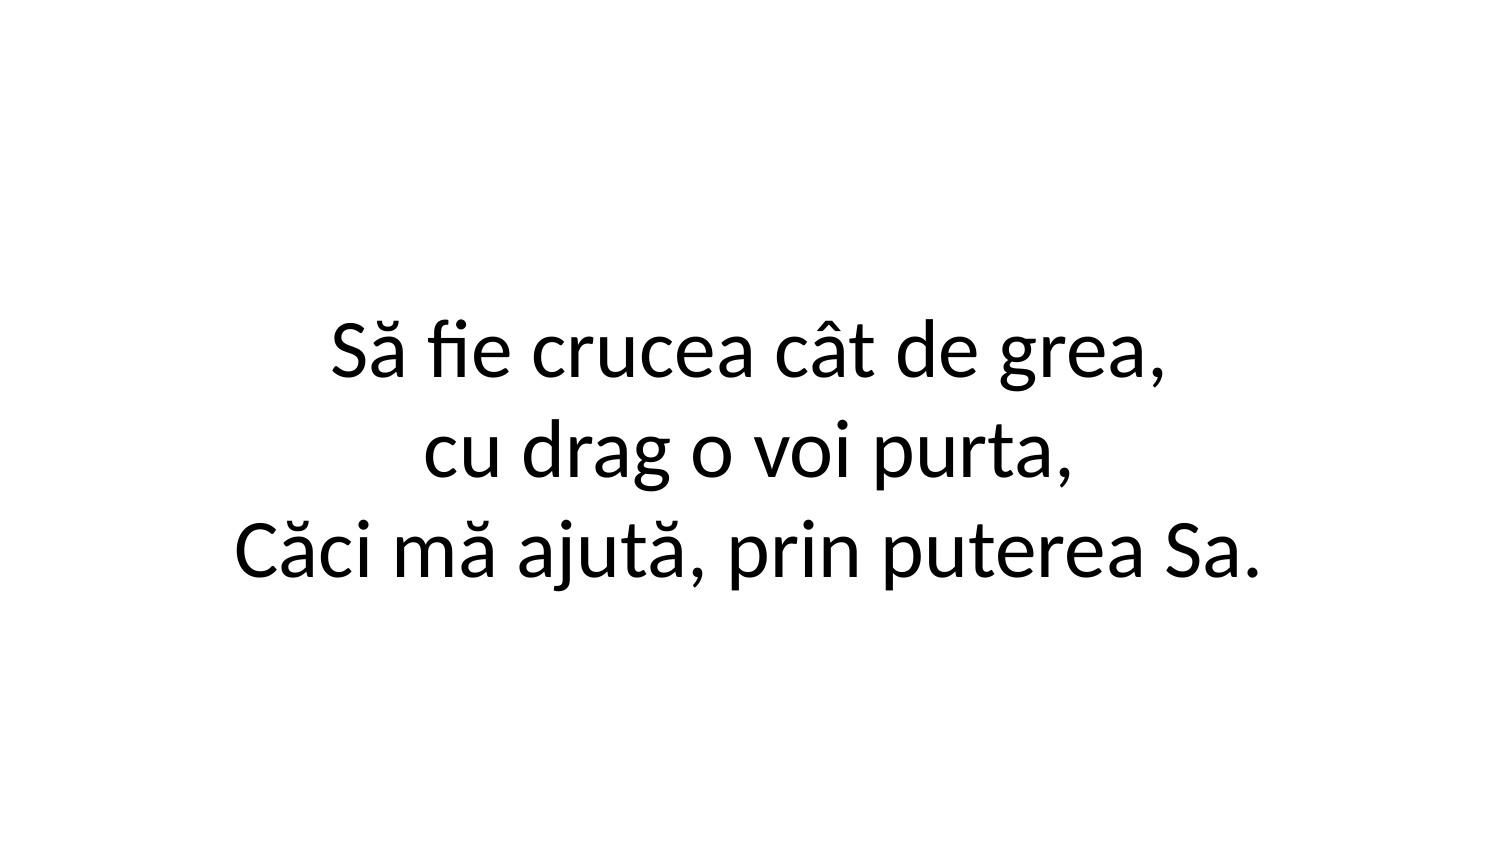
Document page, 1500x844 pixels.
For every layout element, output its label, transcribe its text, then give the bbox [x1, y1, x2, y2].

text_box Să fie crucea cât de grea, cu drag o voi purta, Căci mă ajută, prin puterea Sa. [219, 242, 1281, 602]
